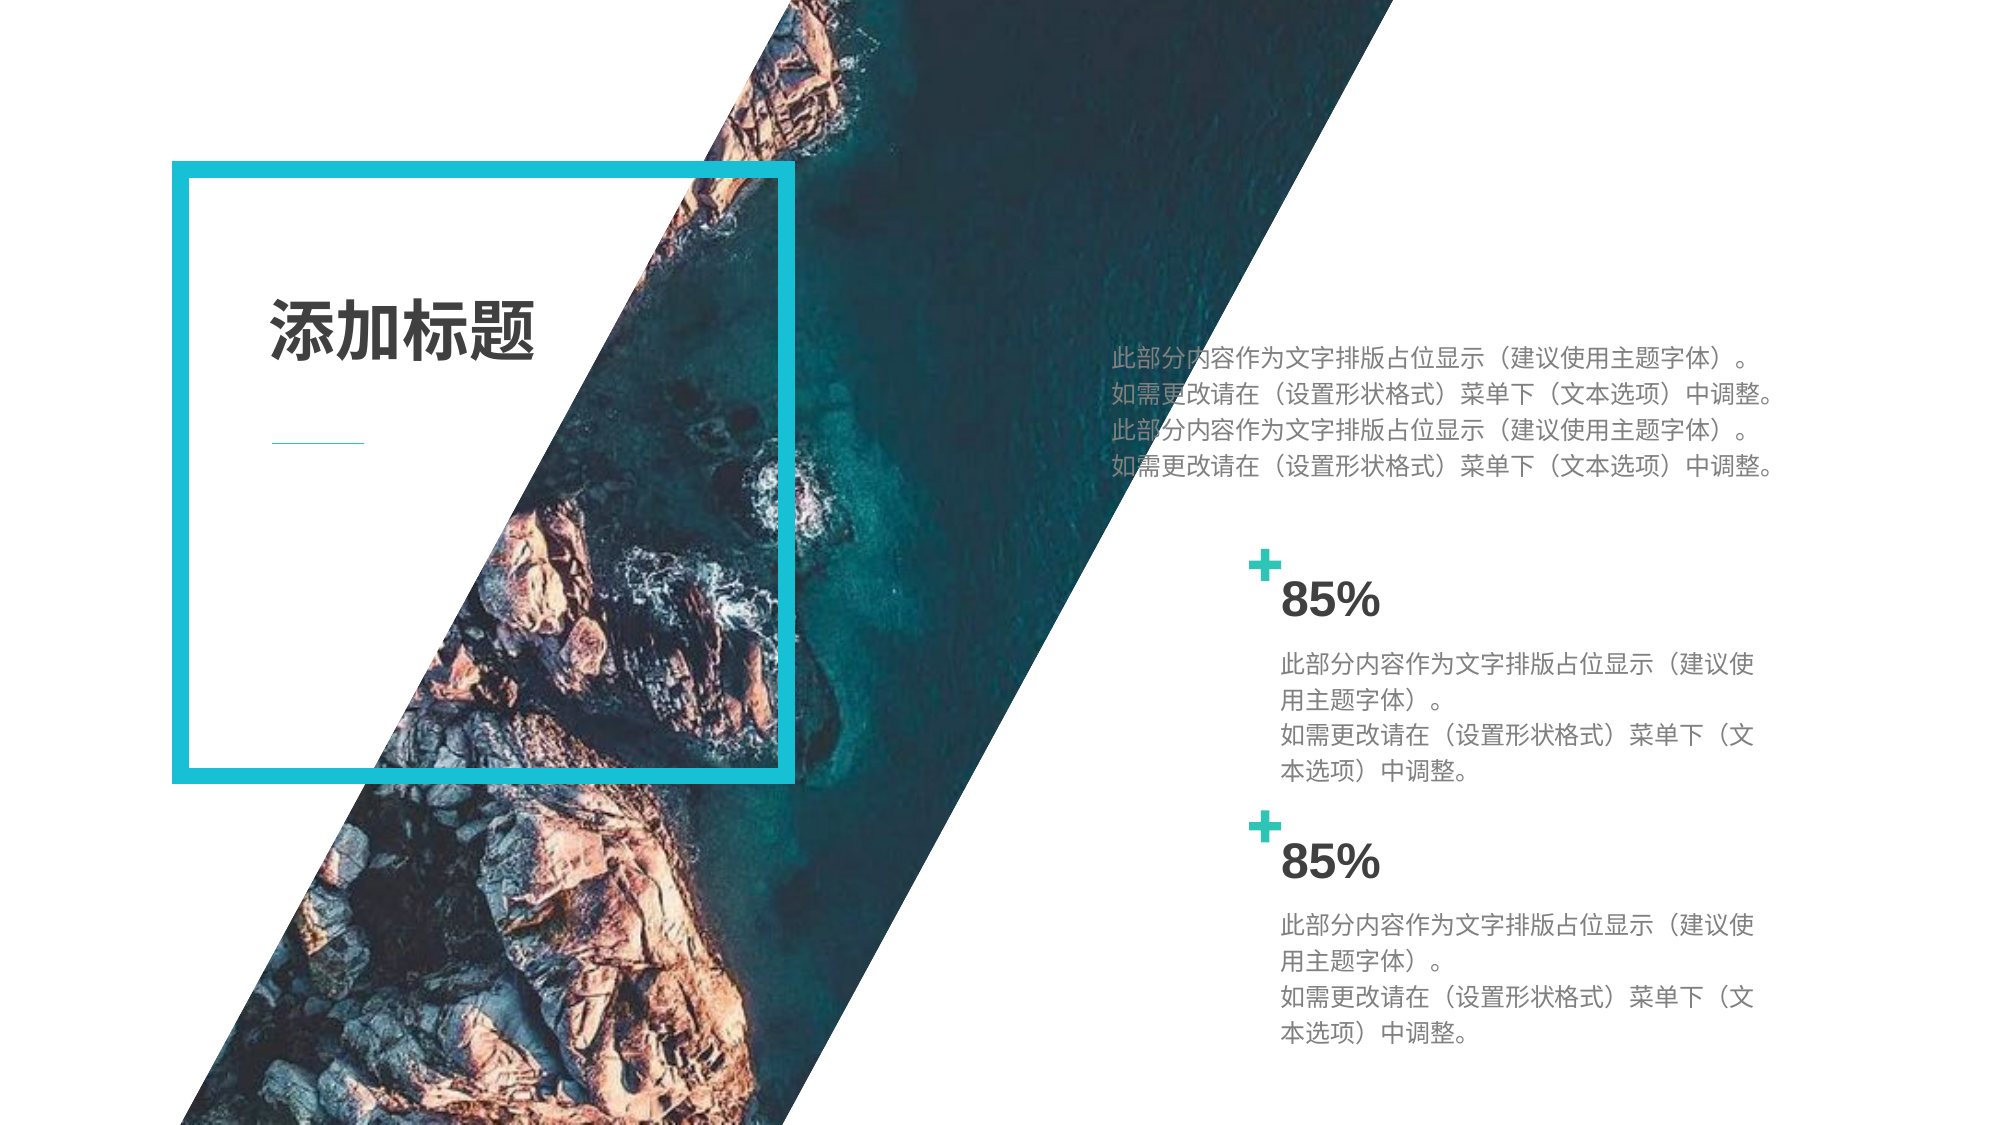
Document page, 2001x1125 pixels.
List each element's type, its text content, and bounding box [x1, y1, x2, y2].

picture [180, 0, 1393, 1125]
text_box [1265, 820, 1774, 1057]
text_box 此部分内容作为文字排版占位显示（建议使用主题字体）。 如需更改请在（设置形状格式）菜单下（文本选项）中调整。此部分内容作为文字排版占位显示（建议使用主题字体）。 如需更改请在（设置形状格式）菜单下（文本选项）中调整。 [1393, 329, 1811, 524]
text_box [1265, 559, 1774, 796]
